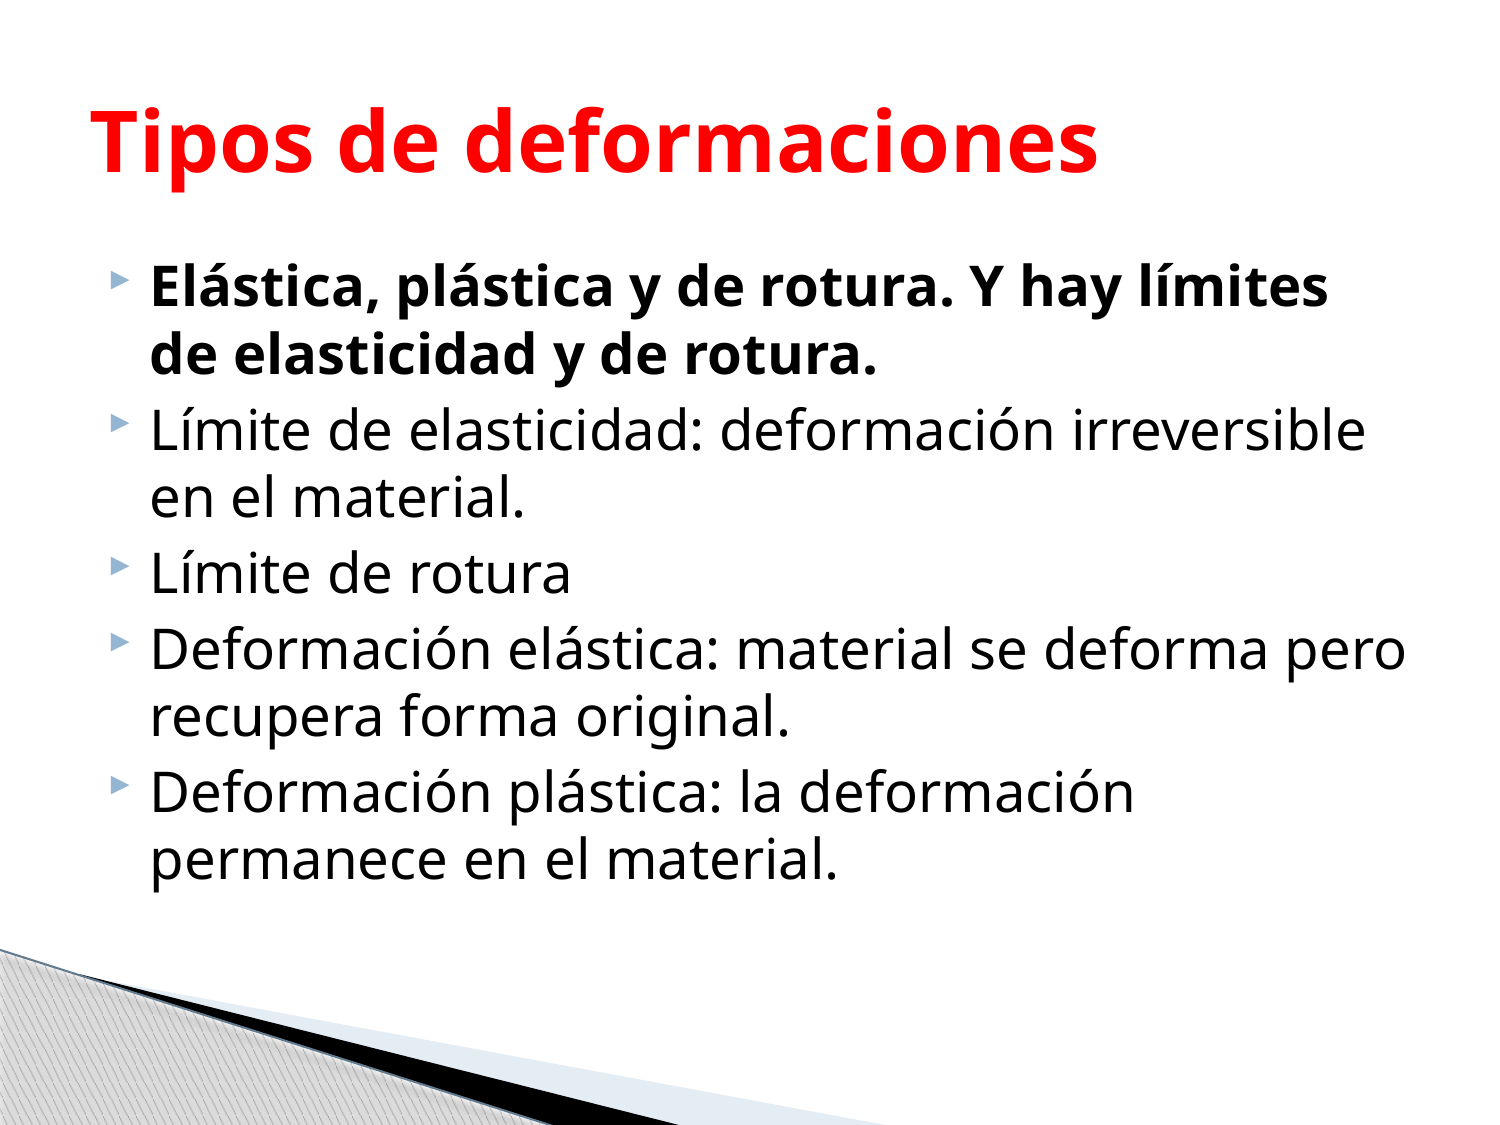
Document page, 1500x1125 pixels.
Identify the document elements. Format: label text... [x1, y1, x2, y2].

list Elástica, plástica y de rotura. Y hay límites de elasticidad y de rotura. Límite de elasticidad: deformación irreversible en el material. Límite de rotura Deformación elástica: material se deforma pero recupera forma original. Deformación plástica: la deformación permanece en el material. [75, 243, 1425, 986]
title Tipos de deformaciones [75, 45, 1425, 233]
